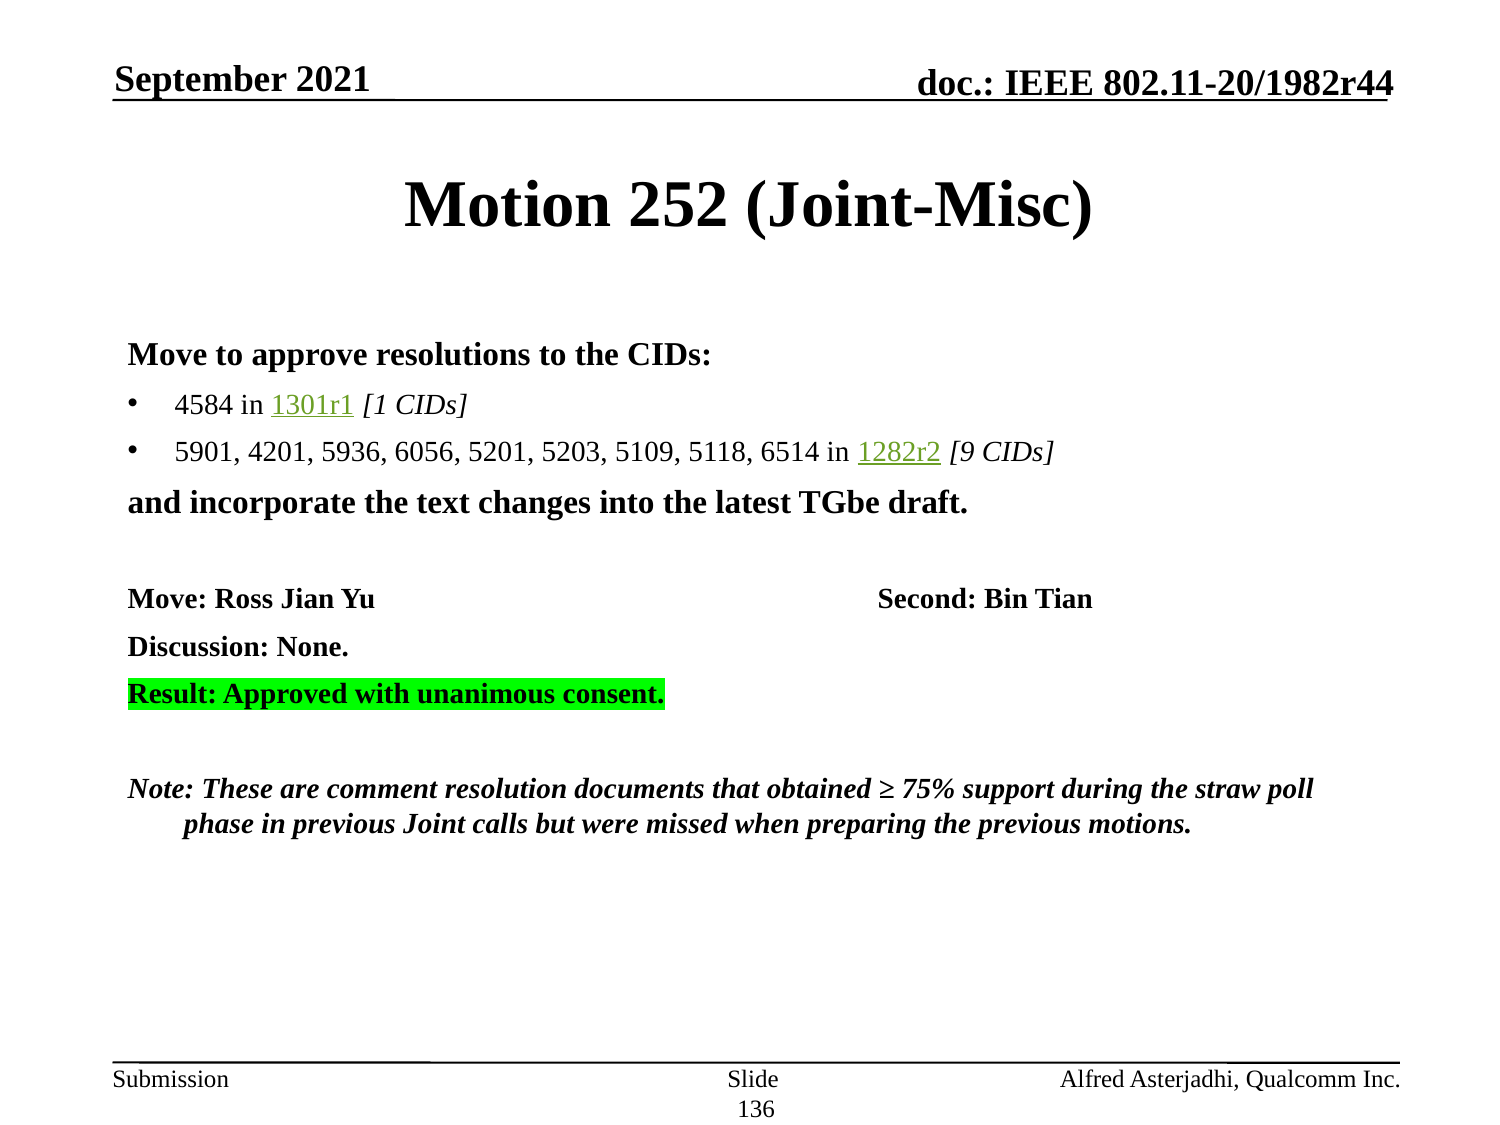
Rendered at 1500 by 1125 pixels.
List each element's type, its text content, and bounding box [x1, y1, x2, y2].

footer Alfred Asterjadhi, Qualcomm Inc. [878, 1061, 1402, 1093]
title Motion 252 (Joint-Misc) [112, 112, 1388, 288]
list Move to approve resolutions to the CIDs: 4584 in 1301r1 [1 CIDs] 5901, 4201, 5936, 6056, 5201, 5203, 5109, 5118, 6514 in 1282r2 [9 CIDs] and incorporate the text changes into the latest TGbe draft. Move: Ross Jian Yu Second: Bin Tian Discussion: None. Result: Approved with unanimous consent. Note: These are comment resolution documents that obtained ≥ 75% support during the straw poll phase in previous Joint calls but were missed when preparing the previous motions. [112, 324, 1388, 1063]
slide_number Slide 136 [712, 1061, 800, 1123]
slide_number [114, 54, 423, 100]
